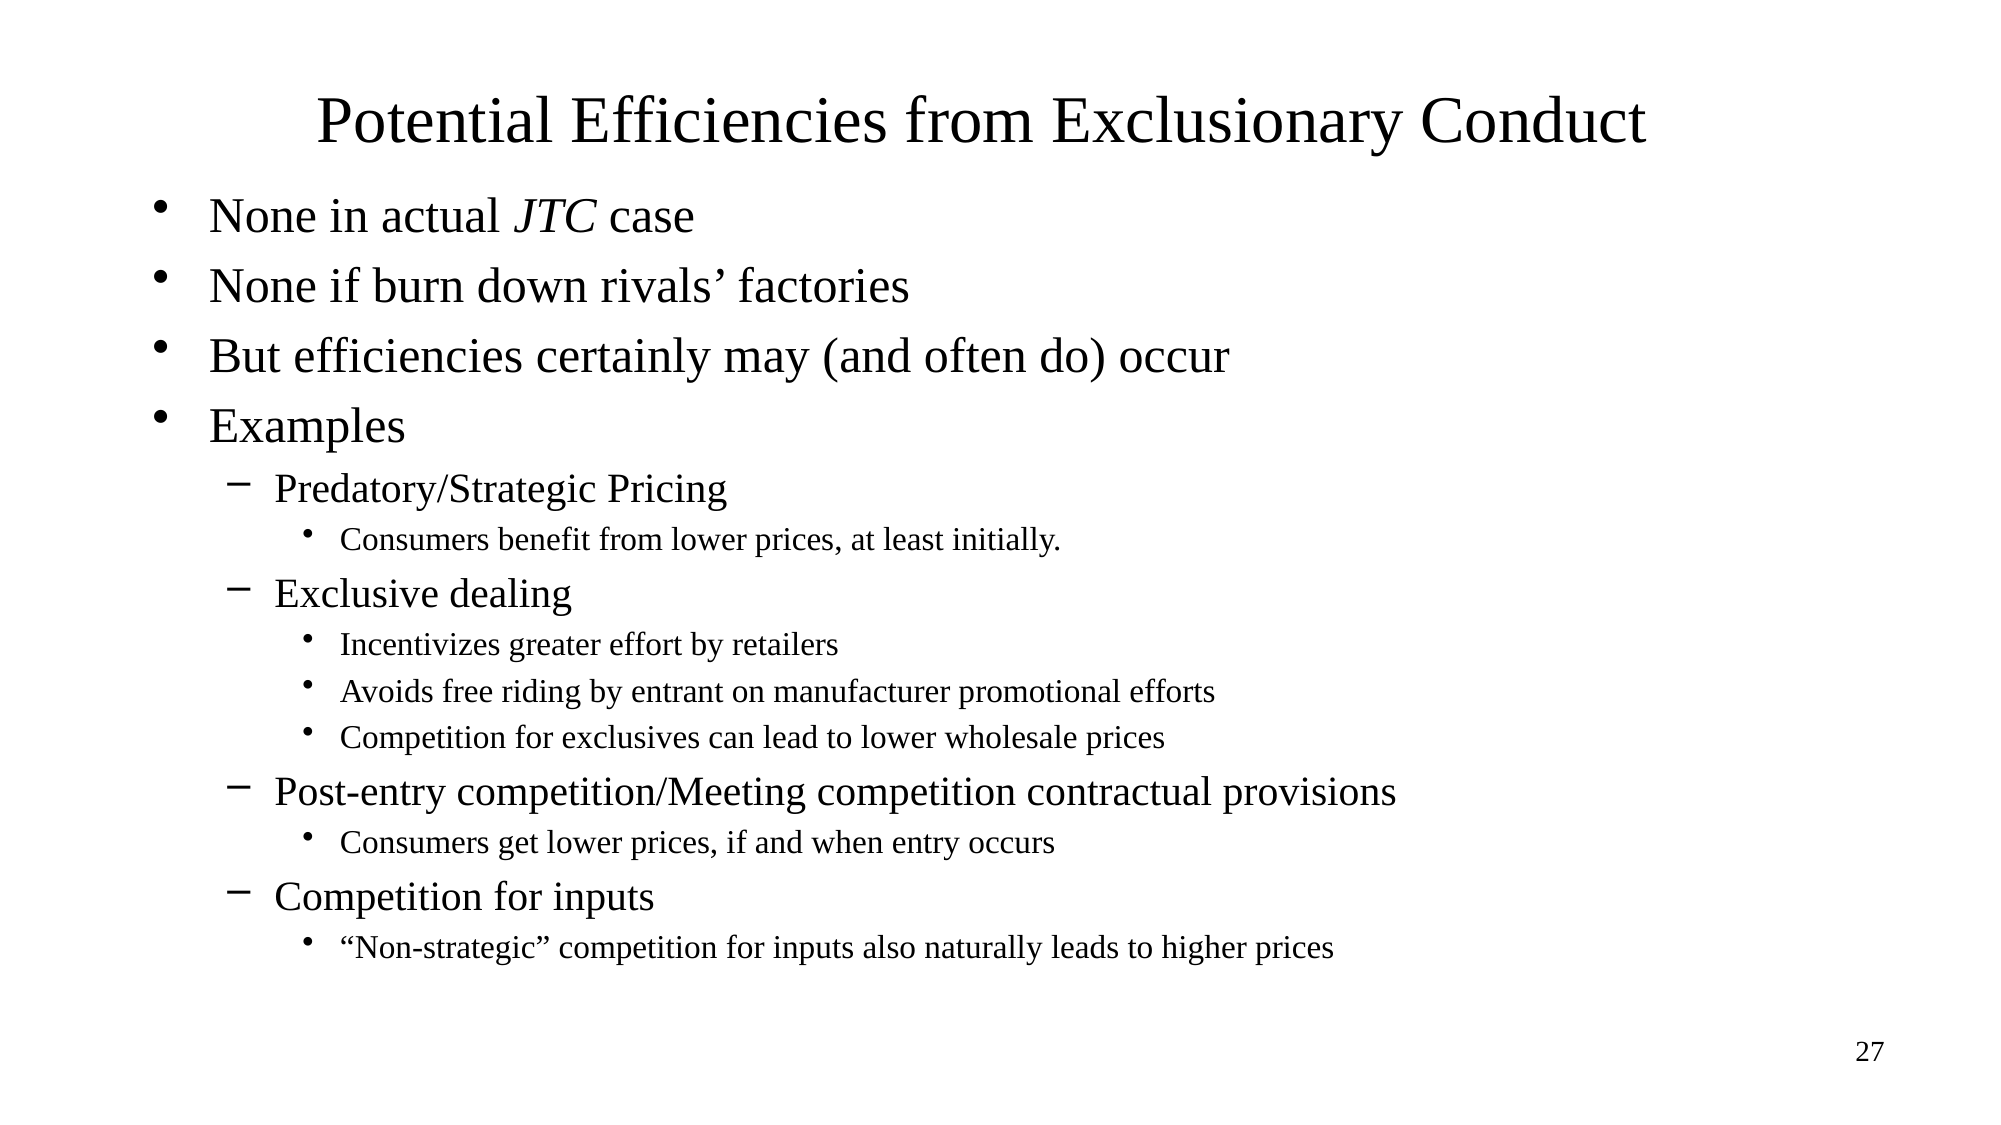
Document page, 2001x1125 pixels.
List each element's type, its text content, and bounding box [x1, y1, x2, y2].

list None in actual JTC case None if burn down rivals’ factories But efficiencies certainly may (and often do) occur Examples Predatory/Strategic Pricing Consumers benefit from lower prices, at least initially. Exclusive dealing Incentivizes greater effort by retailers Avoids free riding by entrant on manufacturer promotional efforts Competition for exclusives can lead to lower wholesale prices Post-entry competition/Meeting competition contractual provisions Consumers get lower prices, if and when entry occurs Competition for inputs “Non-strategic” competition for inputs also naturally leads to higher prices [137, 174, 1675, 1092]
title Potential Efficiencies from Exclusionary Conduct [301, 22, 1665, 174]
slide_number 27 [1433, 1024, 1901, 1103]
